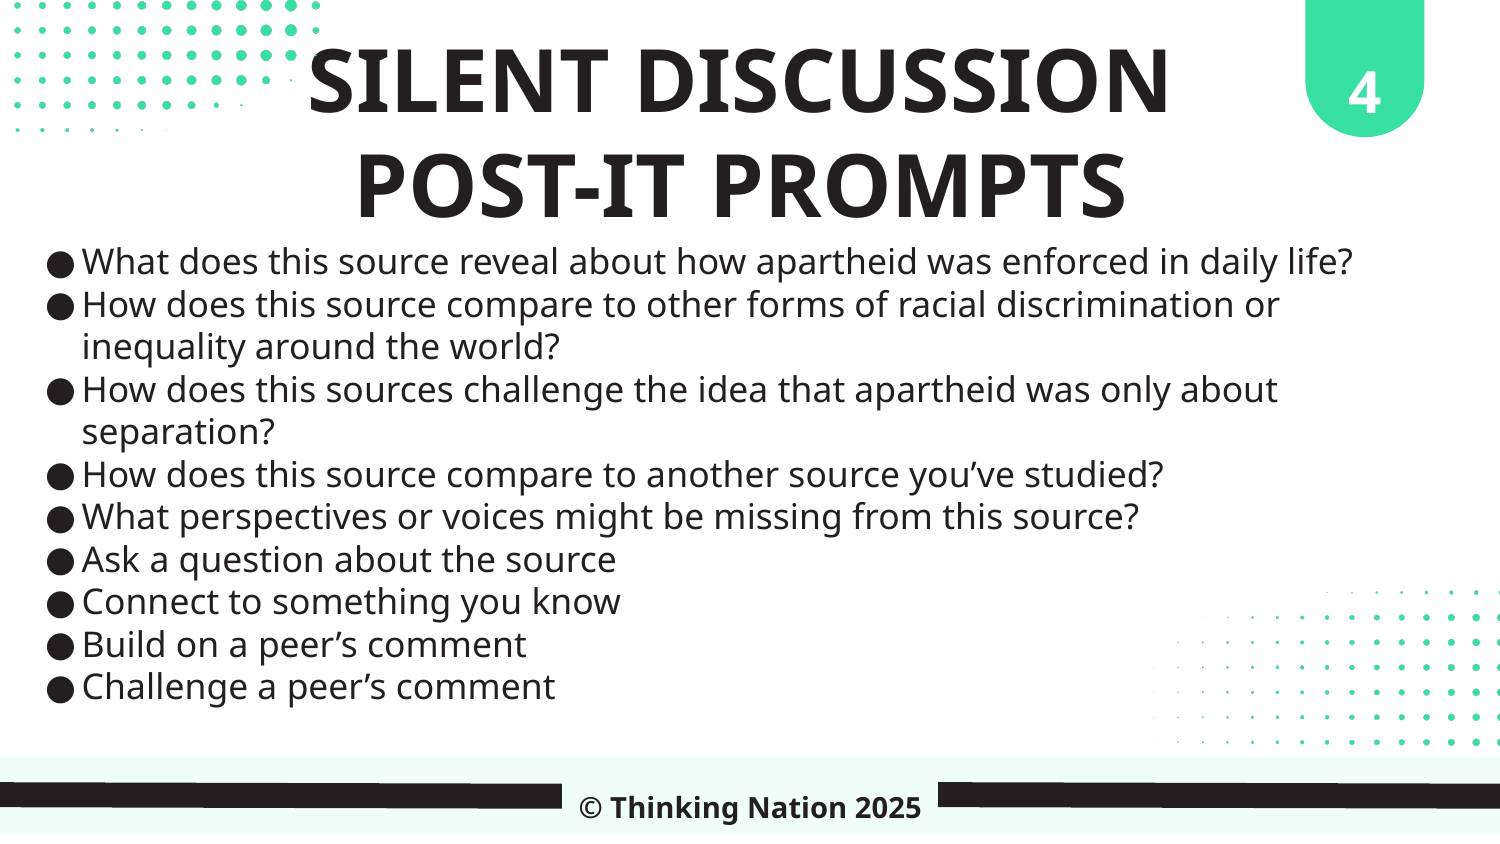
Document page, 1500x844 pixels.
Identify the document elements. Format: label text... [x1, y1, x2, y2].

text_box What does this source reveal about how apartheid was enforced in daily life? How does this source compare to other forms of racial discrimination or inequality around the world? How does this sources challenge the idea that apartheid was only about separation? How does this source compare to another source you’ve studied? What perspectives or voices might be missing from this source? Ask a question about the source Connect to something you know Build on a peer’s comment Challenge a peer’s comment [44, 239, 1413, 707]
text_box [1300, 0, 1430, 138]
text_box [1128, 590, 1500, 755]
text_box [0, 756, 1500, 835]
text_box SILENT DISCUSSION POST-IT PROMPTS [200, 25, 1282, 236]
text_box [0, 0, 320, 132]
